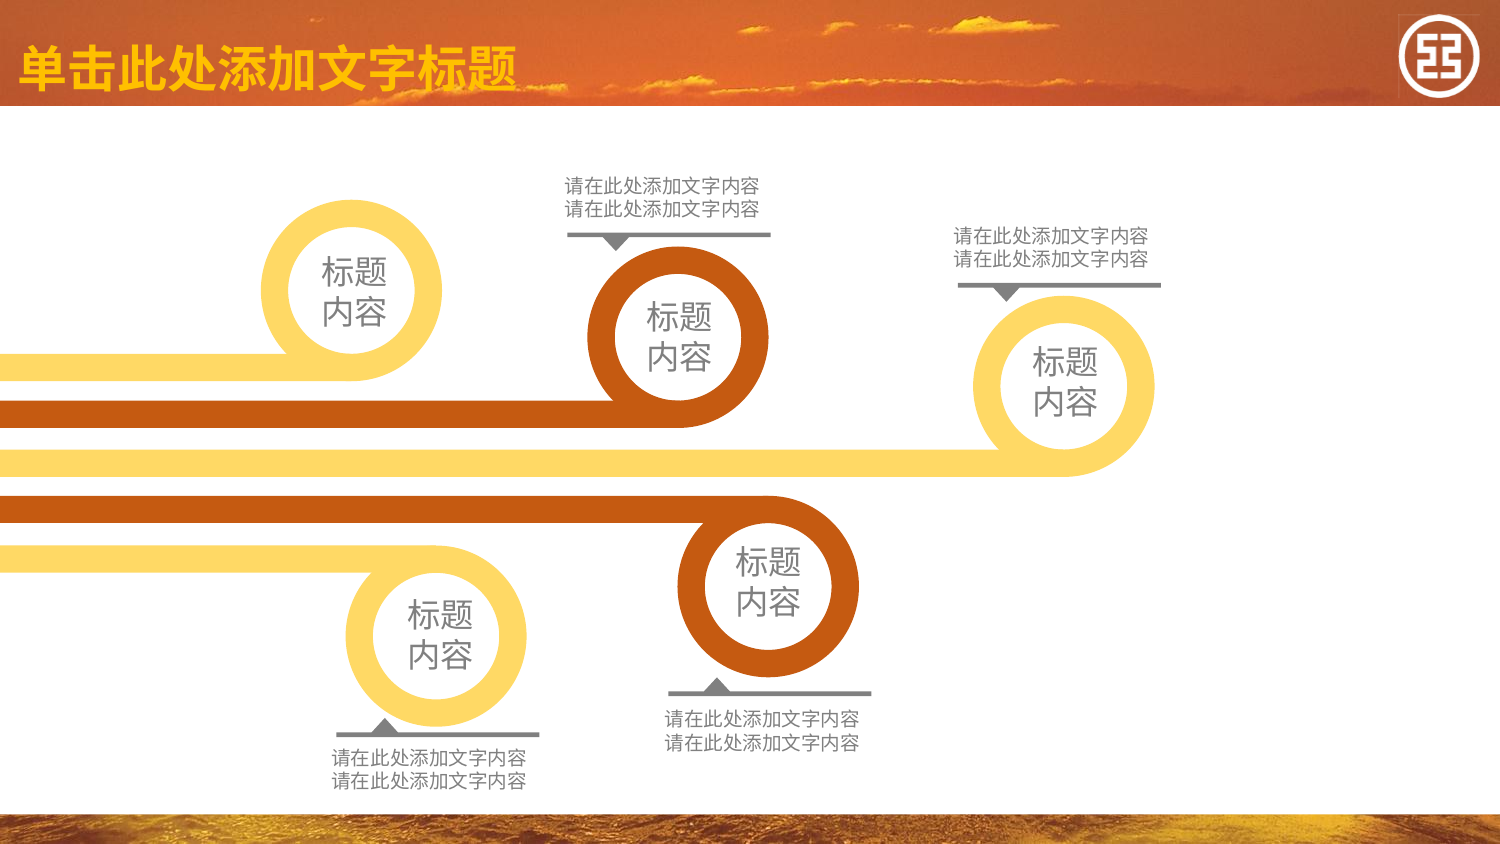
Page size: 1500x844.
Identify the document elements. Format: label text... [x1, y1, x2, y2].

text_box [587, 246, 769, 428]
text_box [336, 727, 540, 738]
text_box [567, 232, 771, 246]
text_box 请在此处添加文字内容请在此处添加文字内容 [939, 216, 1173, 278]
text_box [0, 400, 587, 428]
text_box [957, 282, 1161, 295]
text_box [677, 495, 859, 678]
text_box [260, 199, 443, 382]
text_box 请在此处添加文字内容请在此处添加文字内容 [550, 166, 784, 229]
text_box 请在此处添加文字内容请在此处添加文字内容 [650, 699, 884, 762]
text_box 请在此处添加文字内容请在此处添加文字内容 [316, 738, 550, 800]
text_box [668, 678, 872, 697]
text_box [0, 353, 260, 382]
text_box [973, 295, 1155, 477]
text_box [0, 449, 973, 477]
picture [0, 815, 1500, 844]
text_box [0, 495, 677, 523]
text_box [0, 545, 345, 573]
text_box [345, 545, 527, 727]
picture [0, 0, 1500, 106]
